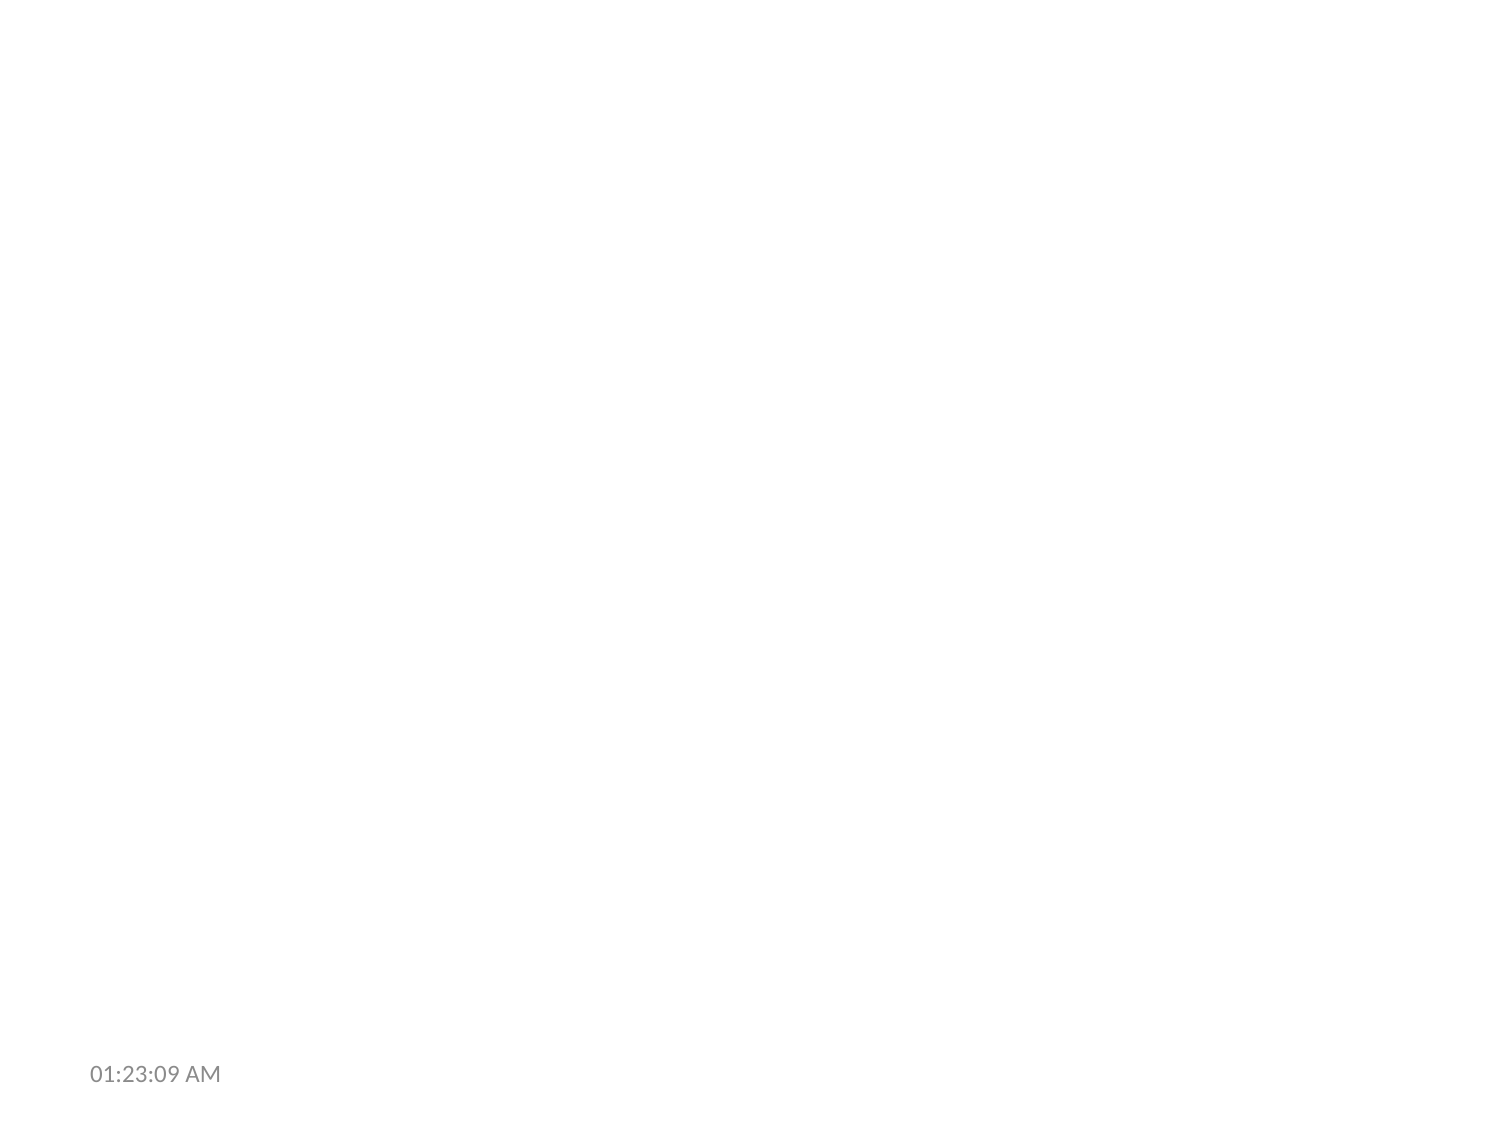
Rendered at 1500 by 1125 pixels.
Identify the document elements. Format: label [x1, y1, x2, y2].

slide_number [75, 1042, 425, 1103]
